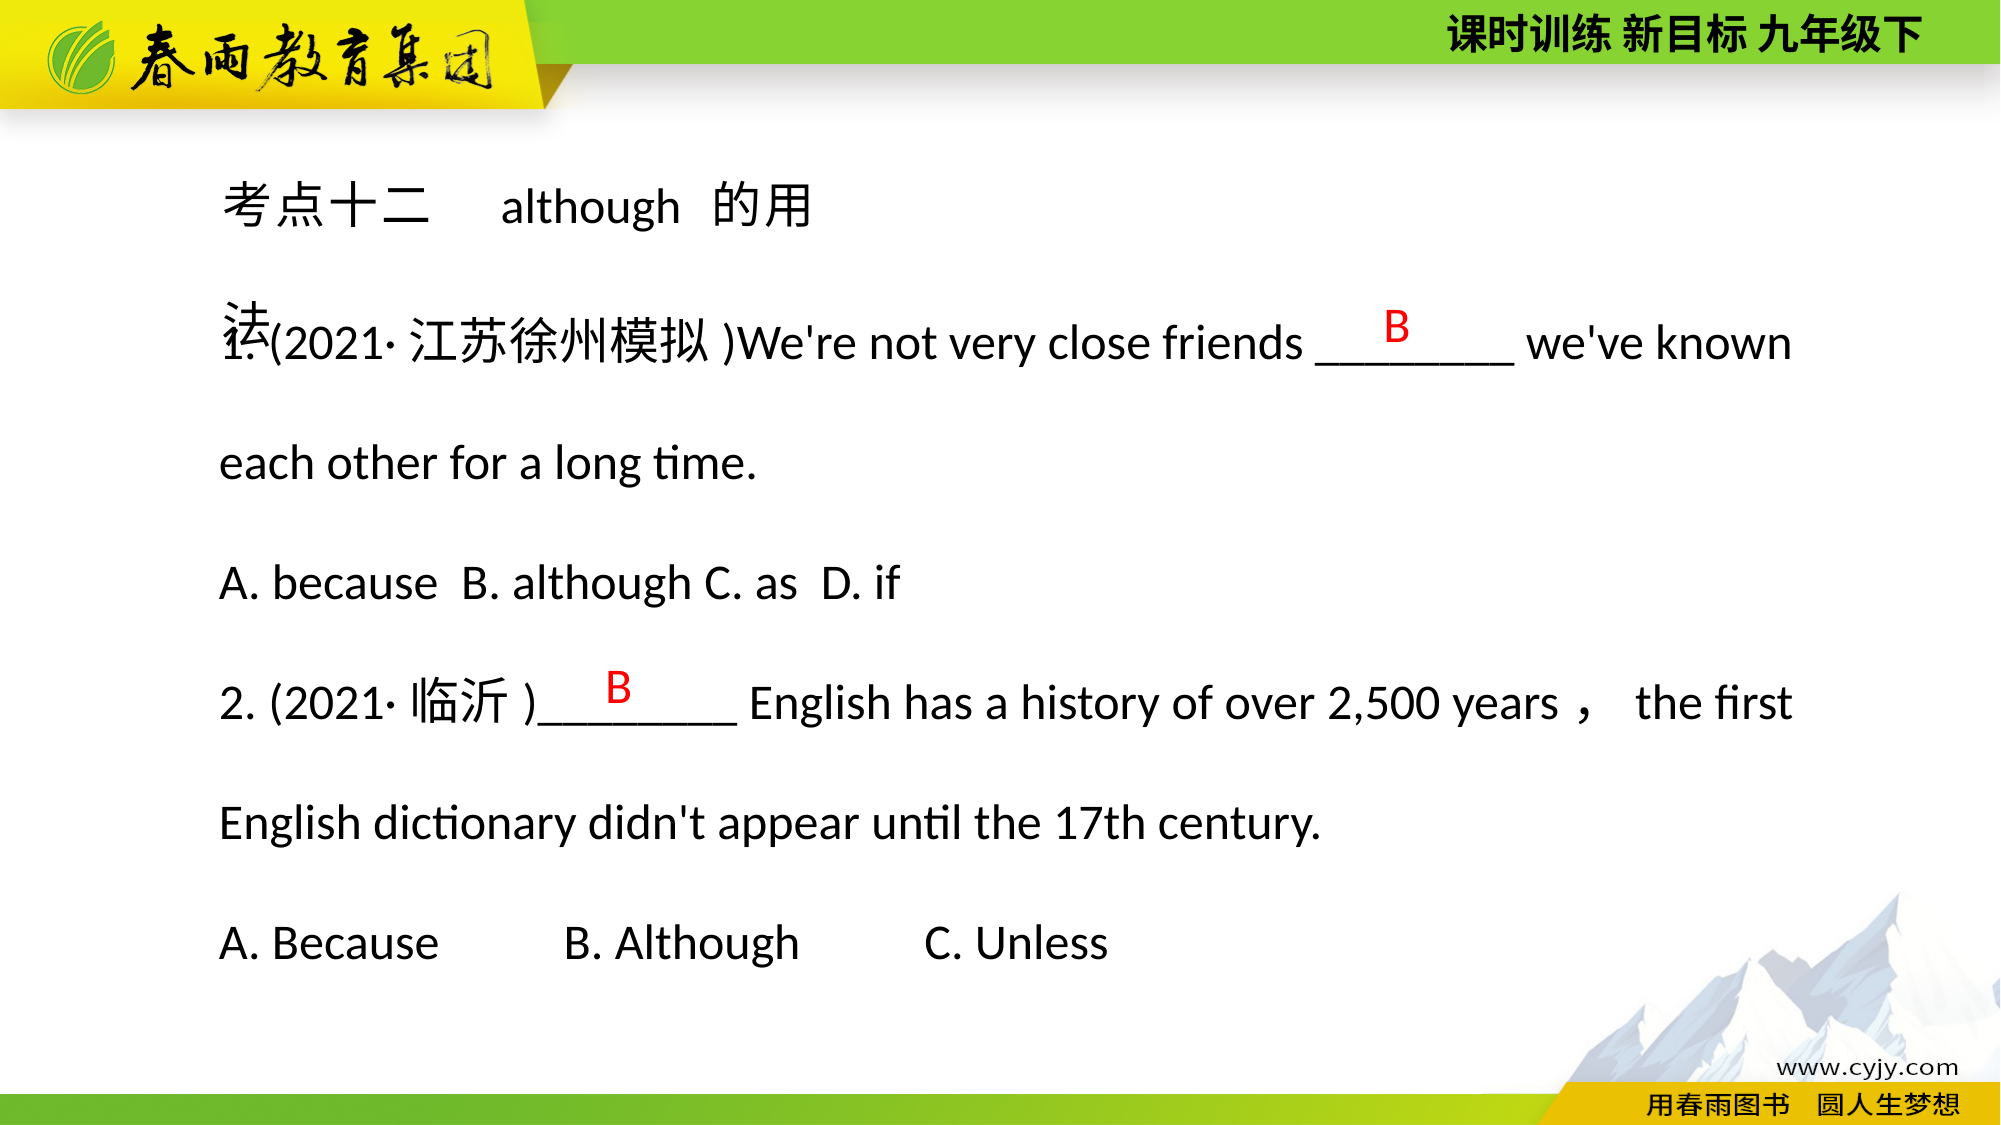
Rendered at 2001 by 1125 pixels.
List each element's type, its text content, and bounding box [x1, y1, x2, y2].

text_box 考点十二 although 的用法 [207, 106, 829, 241]
picture [0, 0, 2001, 1125]
text_box 1. (2021·江苏徐州模拟)We're not very close friends ________ we've known each other for a long time. A. because B. although C. as D. if 2. (2021·临沂)________ English has a history of over 2,500 years，the first English dictionary didn't appear until the 17th century. A. Because B. Although C. Unless [204, 242, 1809, 978]
text_box B [1368, 284, 1426, 360]
text_box B [590, 646, 648, 722]
